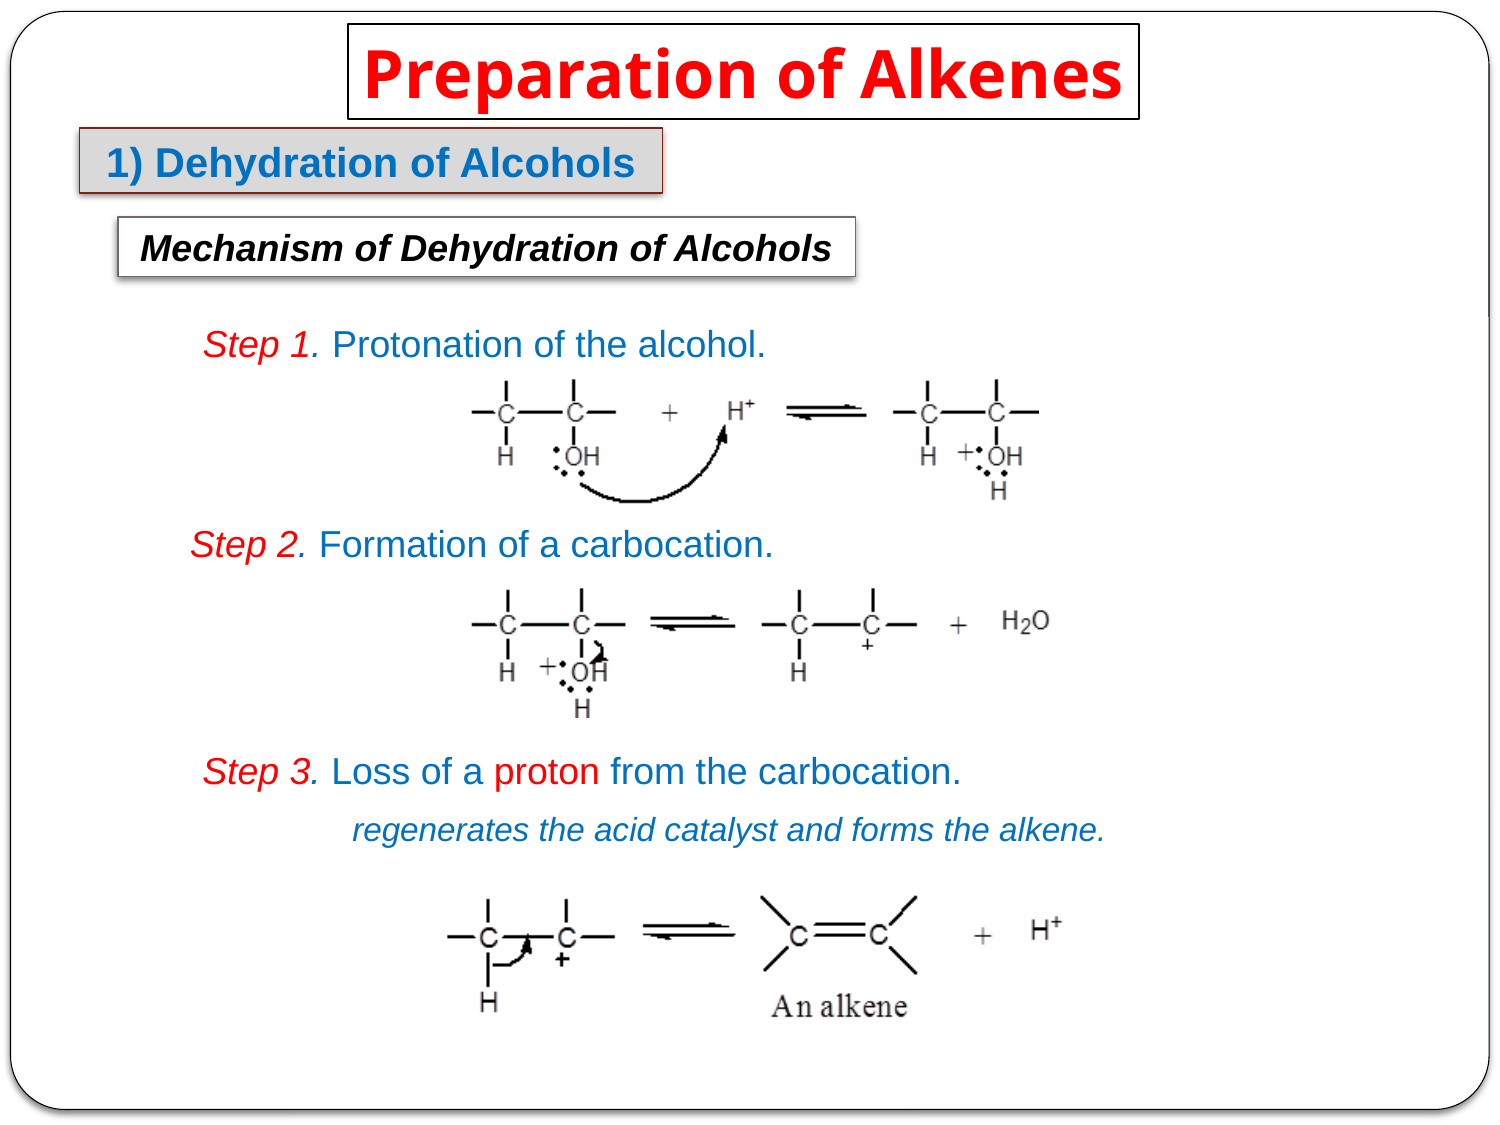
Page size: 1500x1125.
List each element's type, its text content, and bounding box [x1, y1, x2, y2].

text_box Mechanism of Dehydration of Alcohols [117, 216, 856, 277]
picture [469, 377, 1039, 509]
text_box Step 1. Protonation of the alcohol. [187, 312, 900, 373]
picture [446, 893, 1063, 1026]
text_box Step 3. Loss of a proton from the carbocation. [187, 739, 1125, 800]
text_box Step 2. Formation of a carbocation. [174, 512, 900, 573]
text_box Preparation of Alkenes [347, 23, 1140, 120]
text_box regenerates the acid catalyst and forms the alkene. [337, 800, 1150, 856]
picture [469, 587, 1052, 718]
text_box 1) Dehydration of Alcohols [79, 127, 663, 194]
